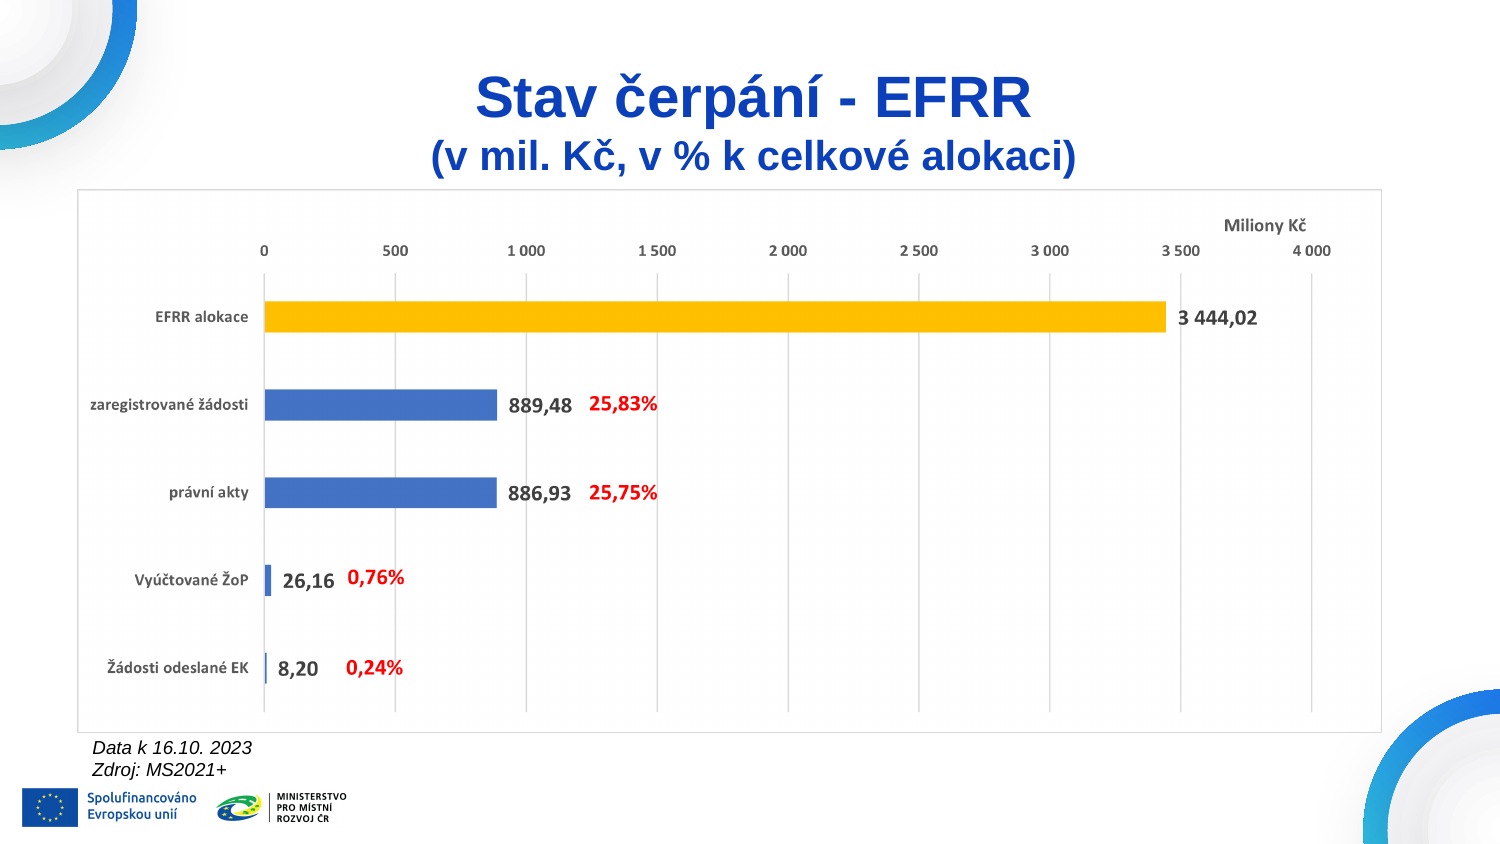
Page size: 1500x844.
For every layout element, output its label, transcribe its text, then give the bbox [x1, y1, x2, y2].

picture [21, 787, 349, 828]
title Stav čerpání - EFRR (v mil. Kč, v % k celkové alokaci) [120, 61, 1387, 177]
text_box Data k 16.10. 2023 Zdroj: MS2021+ [77, 740, 290, 789]
picture [77, 188, 1382, 733]
